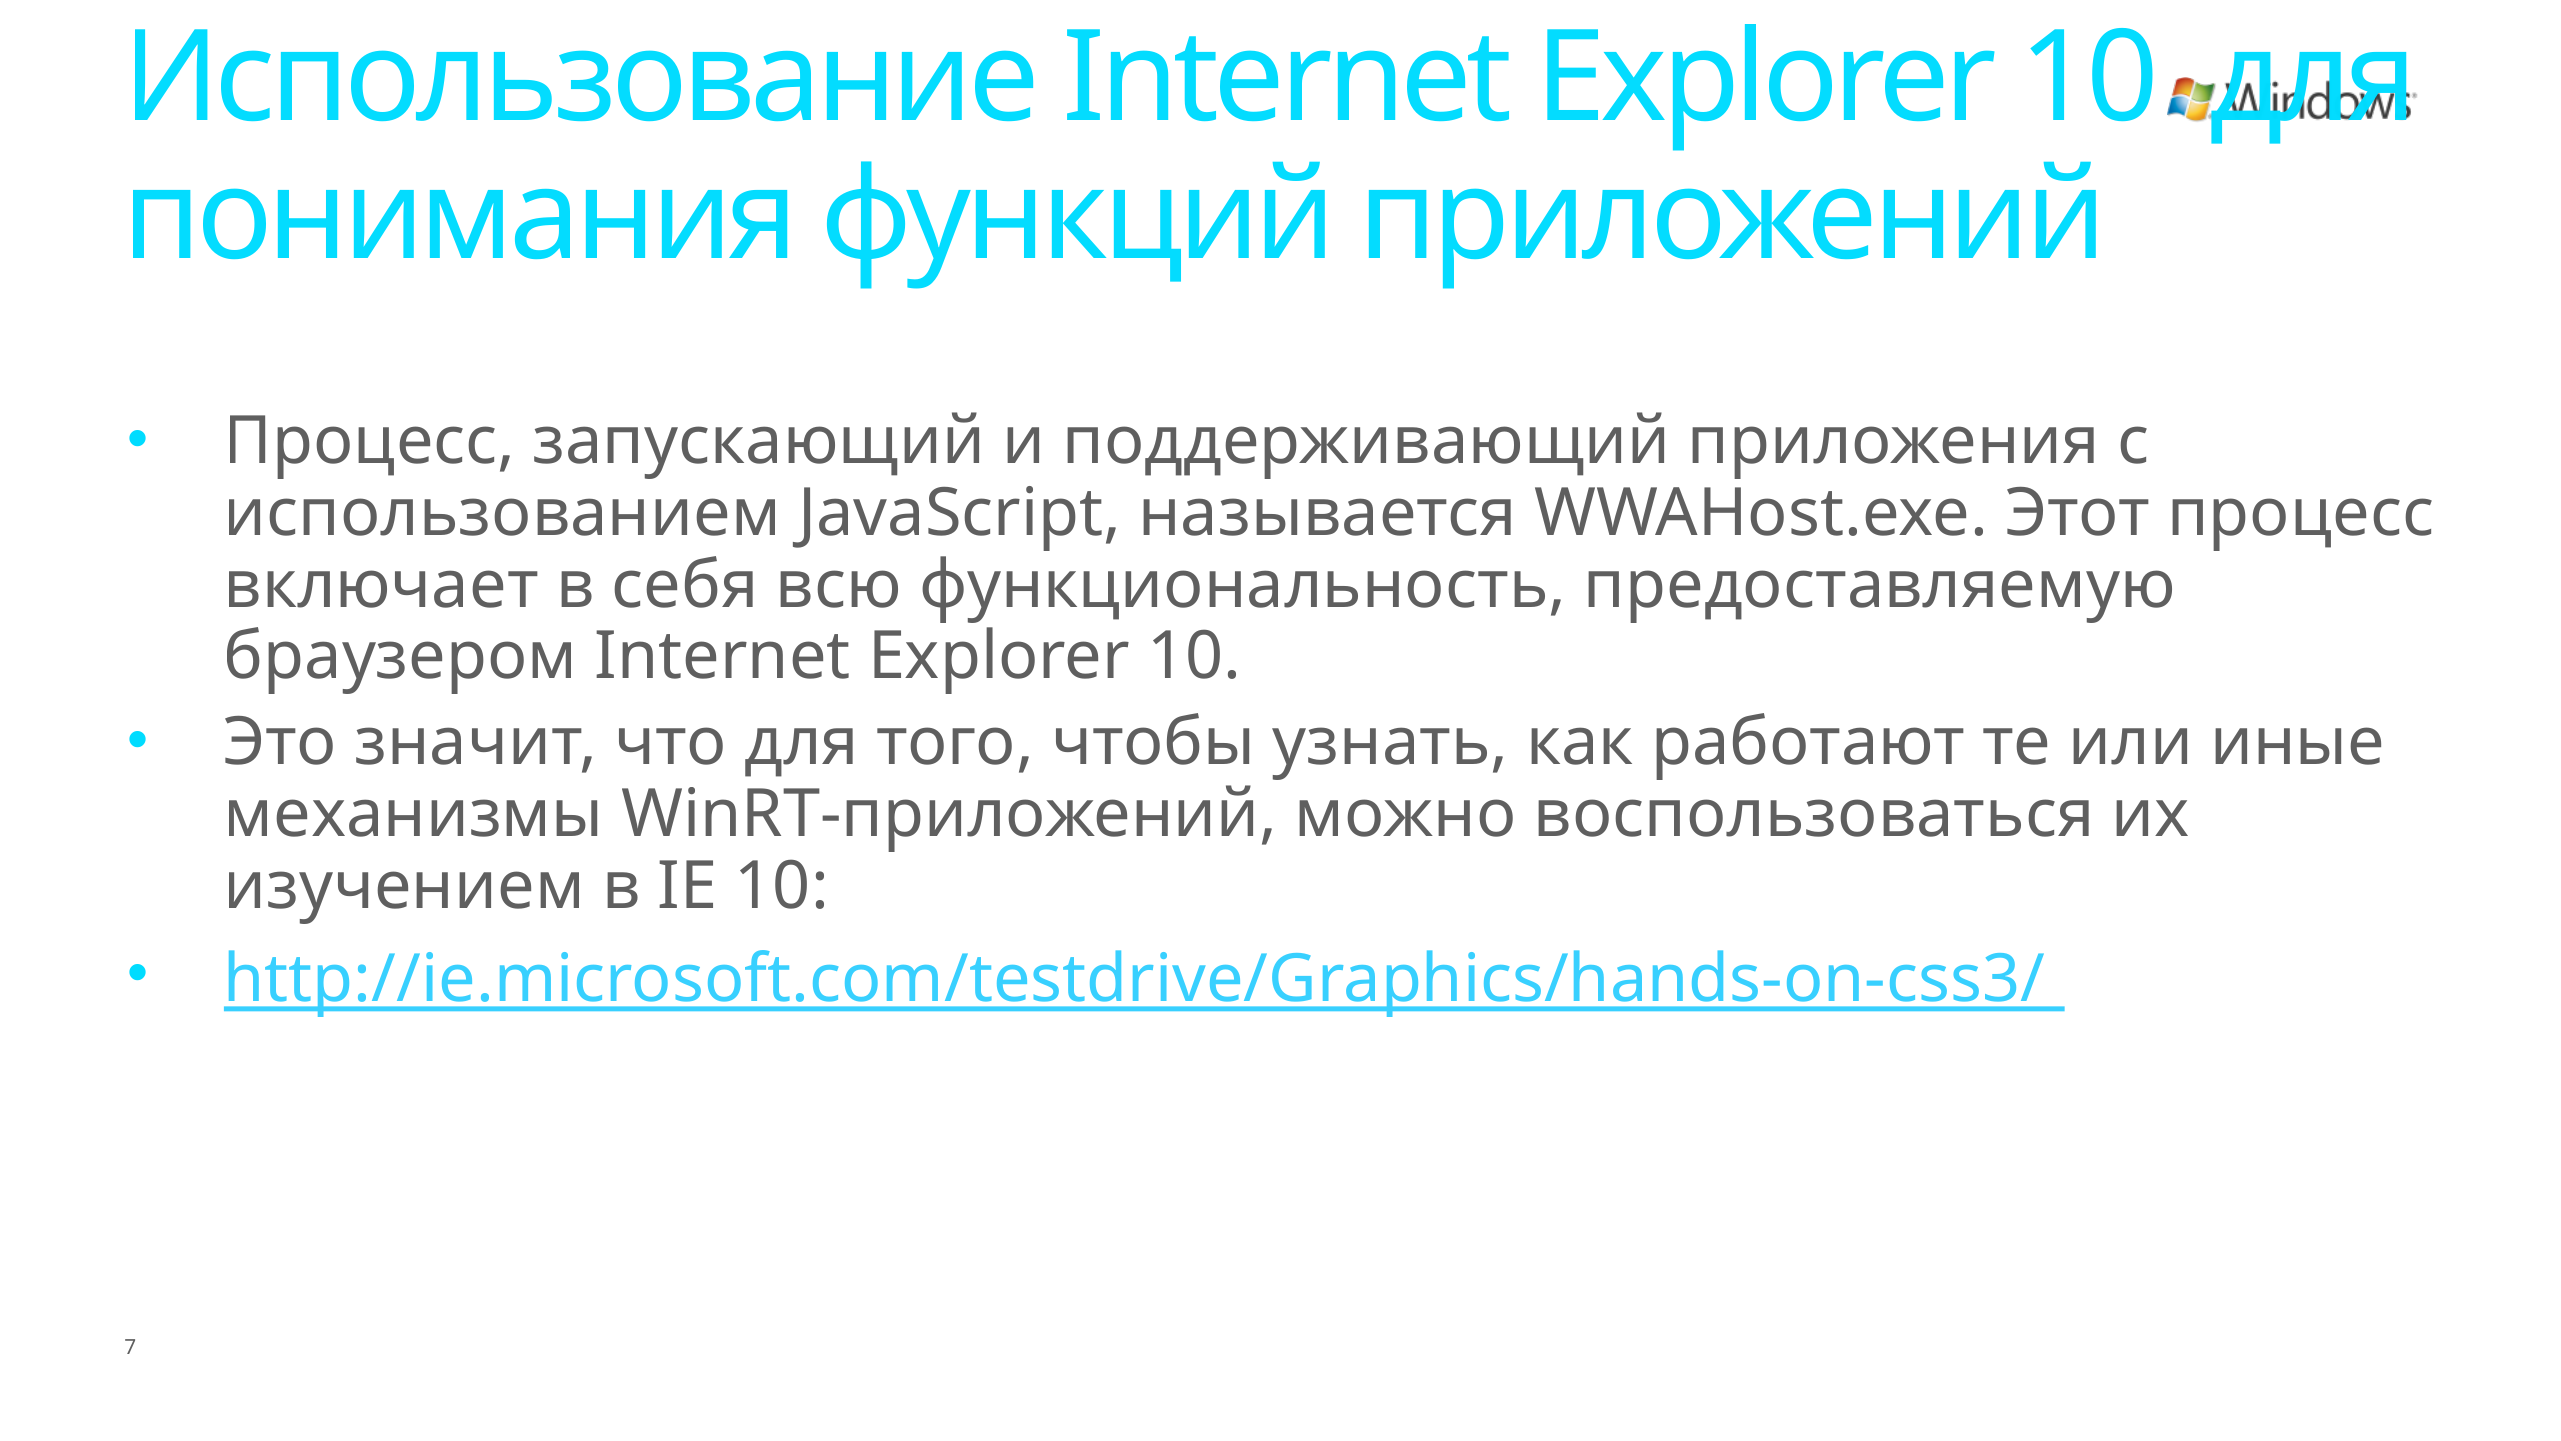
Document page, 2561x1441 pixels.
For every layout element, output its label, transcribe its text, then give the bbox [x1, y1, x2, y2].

list Процесс, запускающий и поддерживающий приложения с использованием JavaScript, называется WWAHost.exe. Этот процесс включает в себя всю функциональность, предоставляемую браузером Internet Explorer 10. Это значит, что для того, чтобы узнать, как работают те или иные механизмы WinRT-приложений, можно воспользоваться их изучением в IE 10: http://ie.microsoft.com/testdrive/Graphics/hands-on-css3/ [127, 405, 2470, 1192]
title Использование Internet Explorer 10 для понимания функций приложений [122, 48, 2465, 286]
